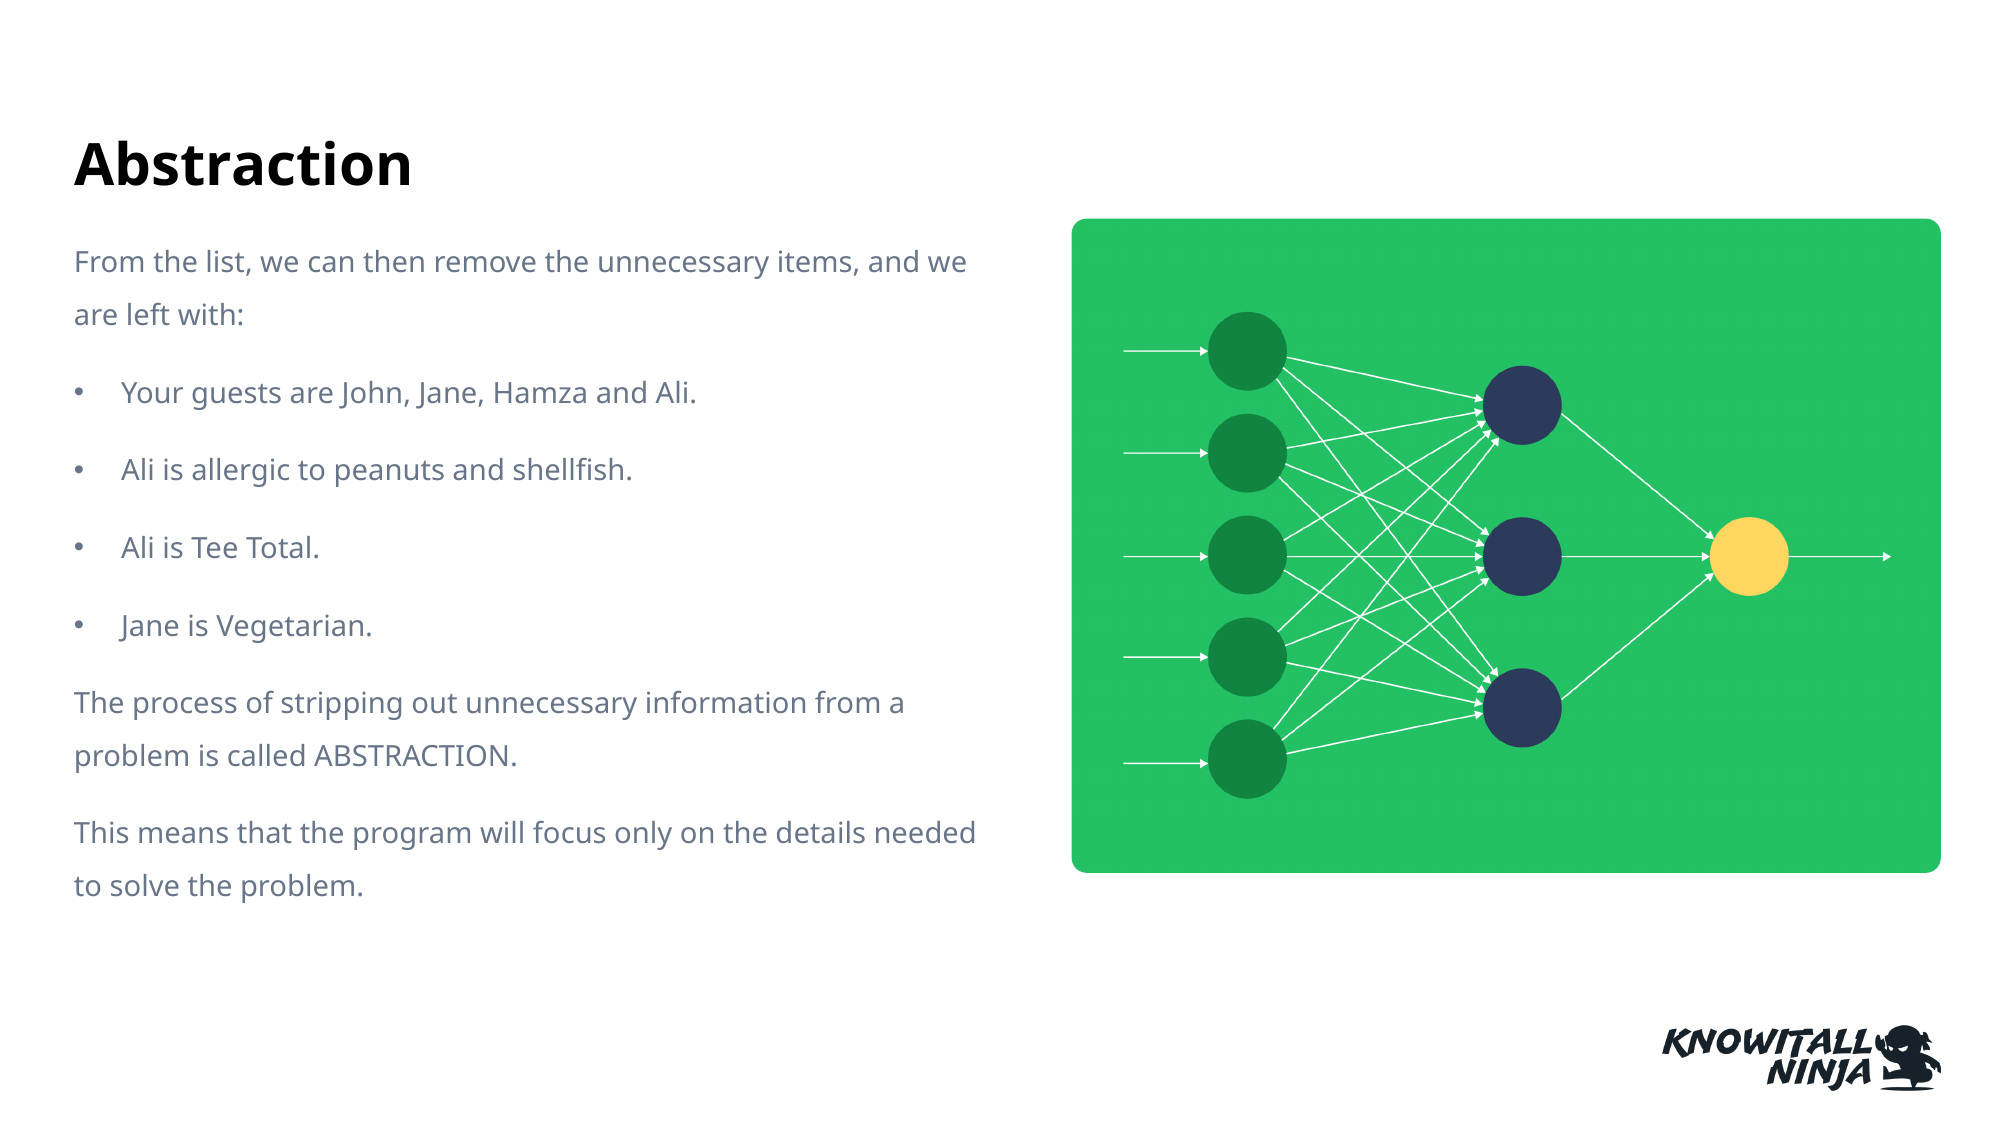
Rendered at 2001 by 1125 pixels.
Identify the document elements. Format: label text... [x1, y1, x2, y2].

picture [1071, 218, 1942, 874]
title Abstraction [59, 117, 1000, 206]
list From the list, we can then remove the unnecessary items, and we are left with: Your guests are John, Jane, Hamza and Ali. Ali is allergic to peanuts and shellfish. Ali is Tee Total. Jane is Vegetarian. The process of stripping out unnecessary information from a problem is called ABSTRACTION. This means that the program will focus only on the details needed to solve the problem. [59, 218, 1000, 1091]
picture [1662, 1025, 1941, 1091]
